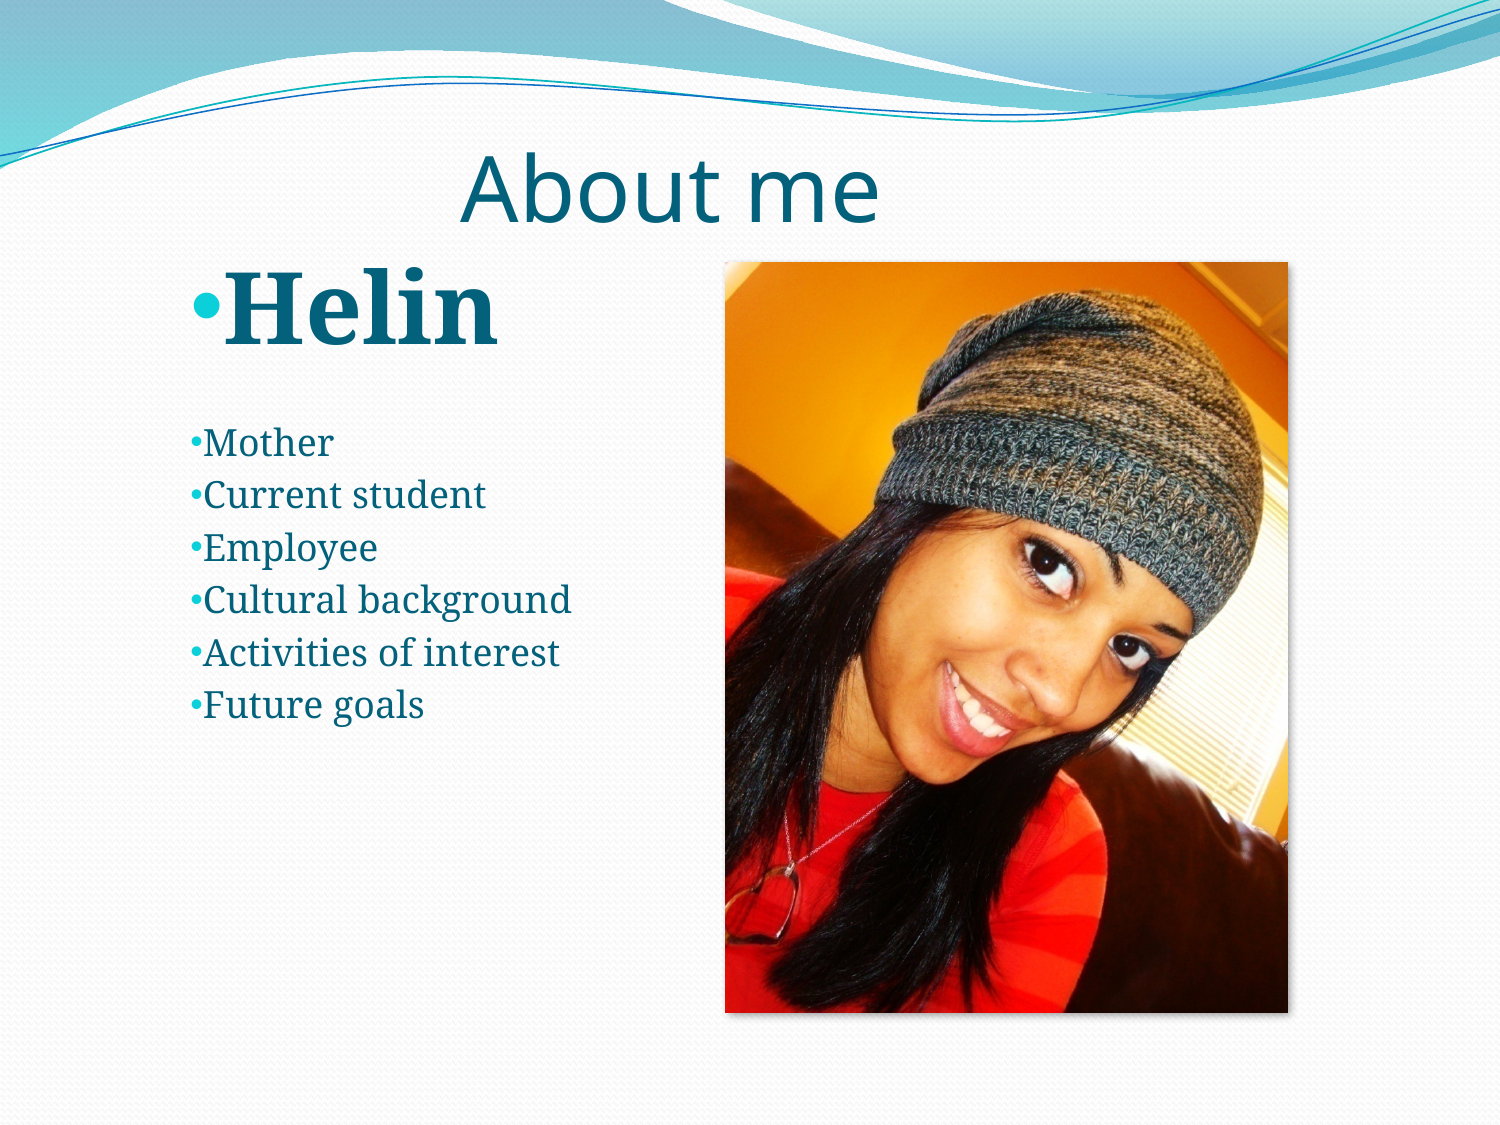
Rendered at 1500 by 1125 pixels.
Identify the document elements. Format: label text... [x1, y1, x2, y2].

list Helin Mother Current student Employee Cultural background Activities of interest Future goals [187, 237, 681, 1008]
title About me [425, 50, 919, 241]
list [724, 262, 1288, 1013]
